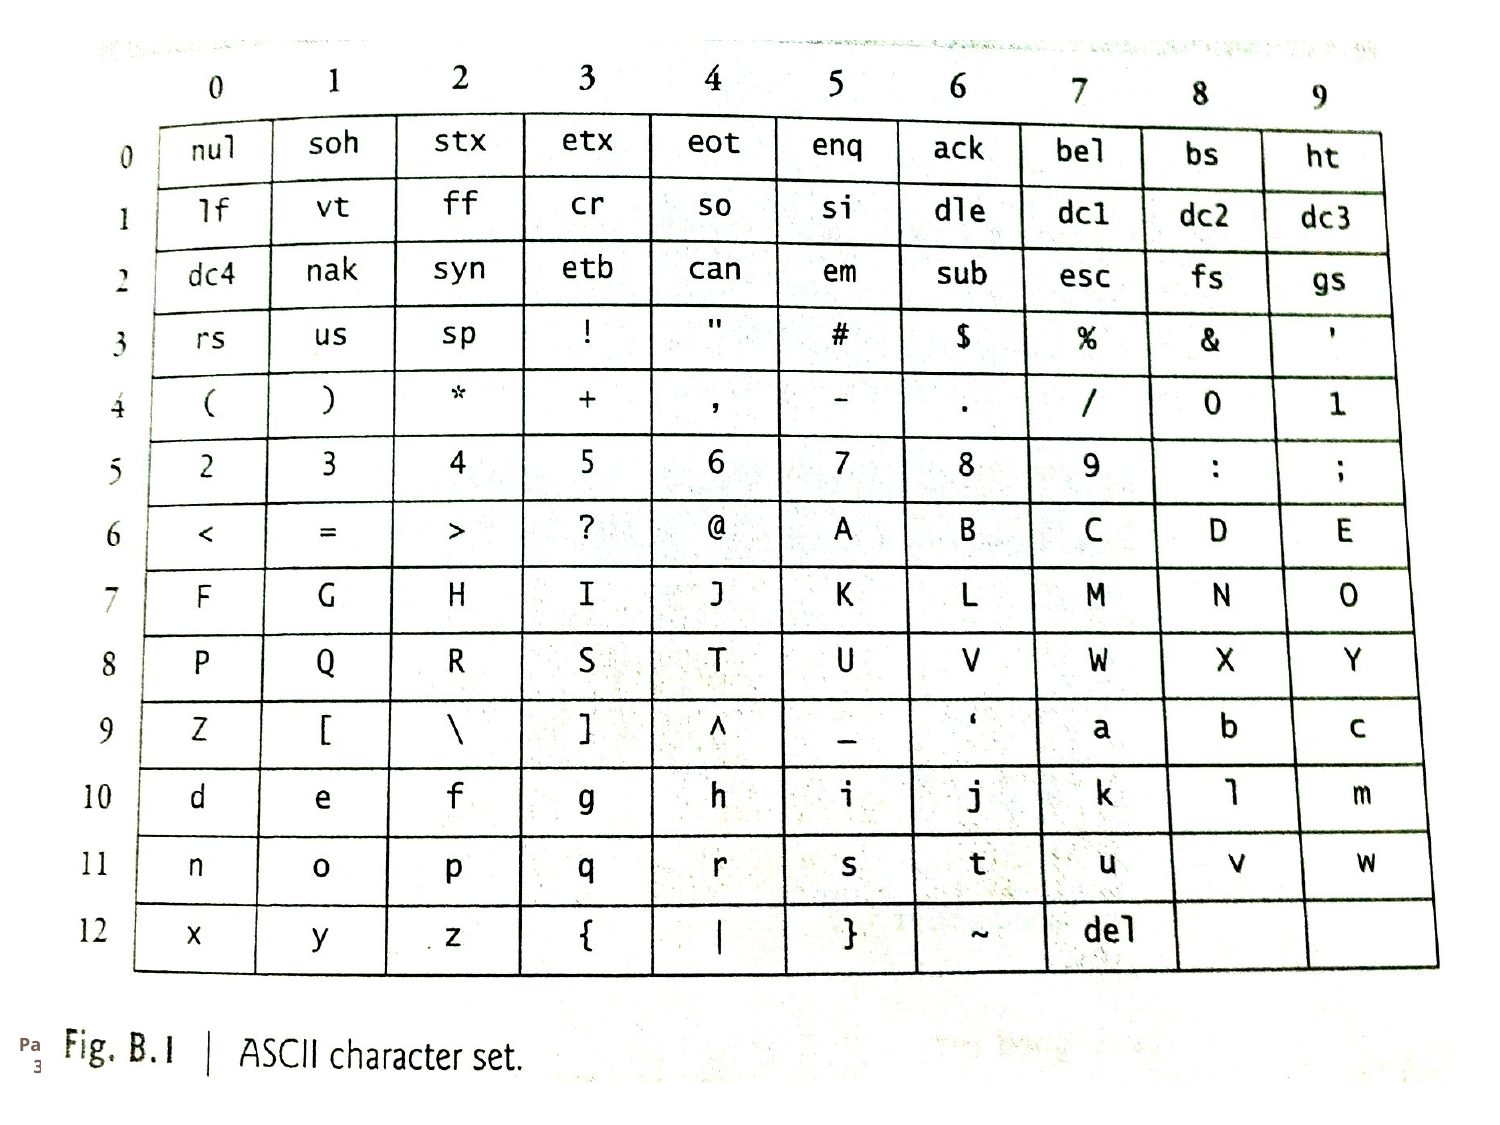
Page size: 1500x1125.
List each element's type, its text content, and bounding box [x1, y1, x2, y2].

picture [40, 39, 1465, 1083]
slide_number Page 34 [0, 1025, 37, 1088]
